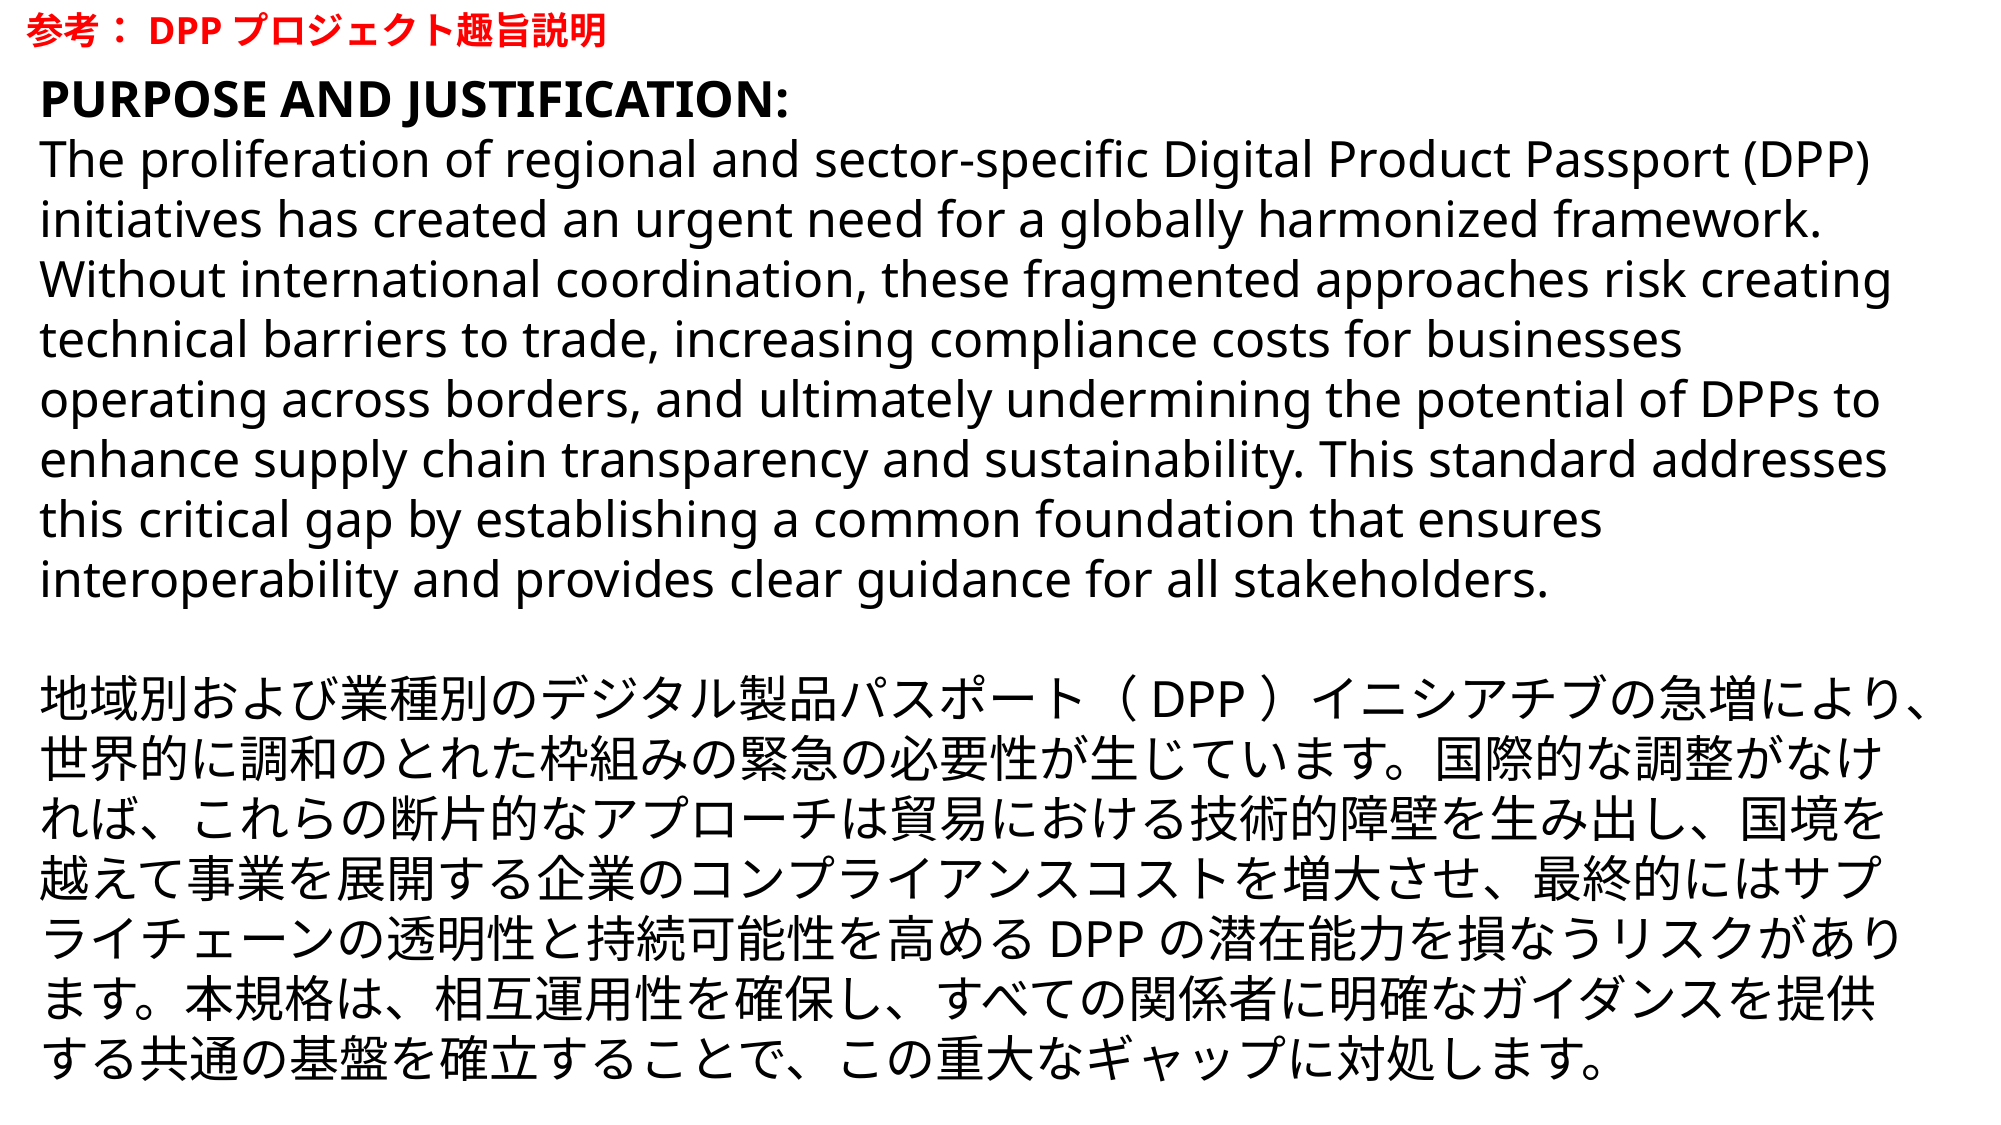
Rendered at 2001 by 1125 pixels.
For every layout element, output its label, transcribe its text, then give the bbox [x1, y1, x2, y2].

text_box PURPOSE AND JUSTIFICATION: The proliferation of regional and sector-specific Digital Product Passport (DPP) initiatives has created an urgent need for a globally harmonized framework. Without international coordination, these fragmented approaches risk creating technical barriers to trade, increasing compliance costs for businesses operating across borders, and ultimately undermining the potential of DPPs to enhance supply chain transparency and sustainability. This standard addresses this critical gap by establishing a common foundation that ensures interoperability and provides clear guidance for all stakeholders. 地域別および業種別のデジタル製品パスポート（DPP）イニシアチブの急増により、世界的に調和のとれた枠組みの緊急の必要性が生じています。国際的な調整がなければ、これらの断片的なアプローチは貿易における技術的障壁を生み出し、国境を越えて事業を展開する企業のコンプライアンスコストを増大させ、最終的にはサプライチェーンの透明性と持続可能性を高めるDPPの潜在能力を損なうリスクがあります。本規格は、相互運用性を確保し、すべての関係者に明確なガイダンスを提供する共通の基盤を確立することで、この重大なギャップに対処します。 [24, 60, 1940, 1096]
text_box 参考：DPPプロジェクト趣旨説明 [0, 0, 634, 60]
